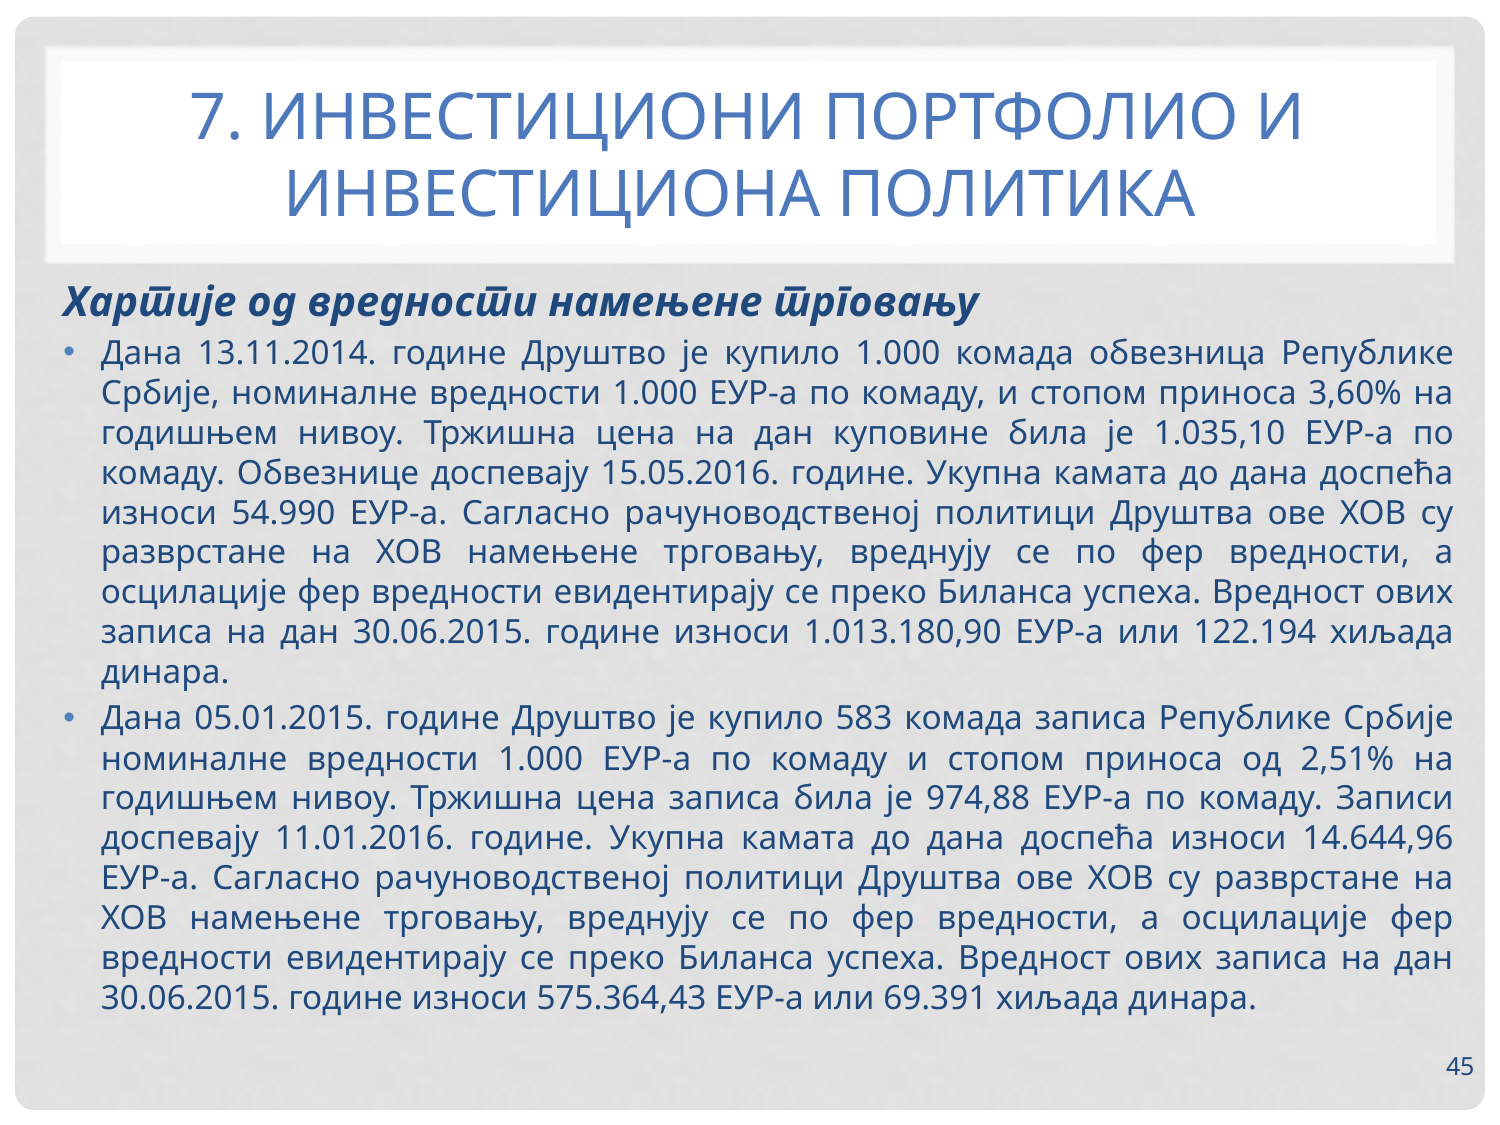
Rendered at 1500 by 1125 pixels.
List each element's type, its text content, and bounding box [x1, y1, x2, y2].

slide_number 45 [1399, 1035, 1490, 1100]
list Хартије од вредности намењене трговању Дана 13.11.2014. године Друштво је купило 1.000 комада обвезница Републике Србије, номиналне вредности 1.000 ЕУР-а по комаду, и стопом приноса 3,60% на годишњем нивоу. Тржишна цена на дан куповине била је 1.035,10 ЕУР-а по комаду. Обвезнице доспевају 15.05.2016. године. Укупна камата до дана доспећа износи 54.990 ЕУР-а. Сагласно рачуноводственој политици Друштва ове ХОВ су разврстане на ХОВ намењене трговању, вреднују се по фер вредности, а осцилације фер вредности евидентирају се преко Биланса успеха. Вредност ових записа на дан 30.06.2015. године износи 1.013.180,90 ЕУР-а или 122.194 хиљада динара. Дана 05.01.2015. године Друштво је купило 583 комада записа Републике Србије номиналне вредности 1.000 ЕУР-а по комаду и стопом приноса од 2,51% на годишњем нивоу. Тржишна цена записа била је 974,88 ЕУР-а по комаду. Записи доспевају 11.01.2016. године. Укупна камата до дана доспећа износи 14.644,96 ЕУР-а. Сагласно рачуноводственој политици Друштва ове ХОВ су разврстане на ХОВ намењене трговању, вреднују се по фер вредности, а осцилације фер вредности евидентирају се преко Биланса успеха. Вредност ових записа на дан 30.06.2015. године износи 575.364,43 ЕУР-а или 69.391 хиљада динара. [29, 267, 1471, 1059]
title 7. ИНВЕСТИЦИОНИ ПОРТФОЛИО И ИНВЕСТИЦИОНА ПОЛИТИКА [69, 66, 1425, 238]
